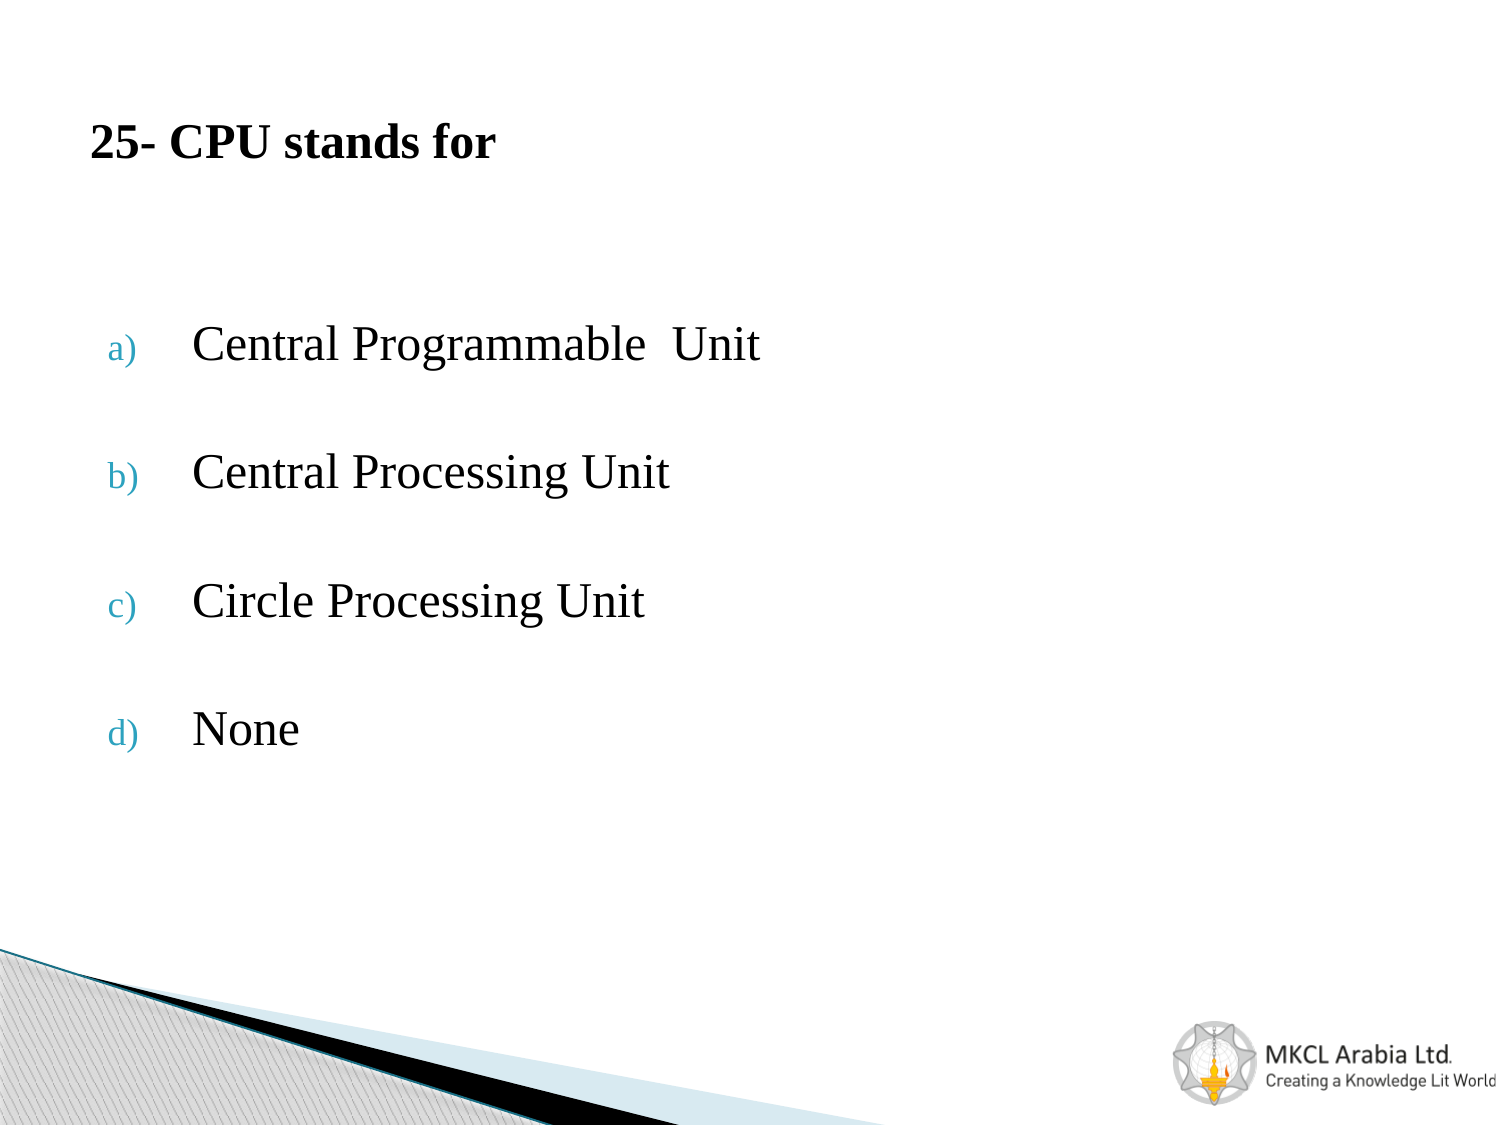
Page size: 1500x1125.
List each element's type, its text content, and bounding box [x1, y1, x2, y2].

picture [1172, 1021, 1496, 1106]
title 25- CPU stands for [75, 45, 1425, 233]
list Central Programmable Unit Central Processing Unit Circle Processing Unit None [75, 243, 1425, 986]
